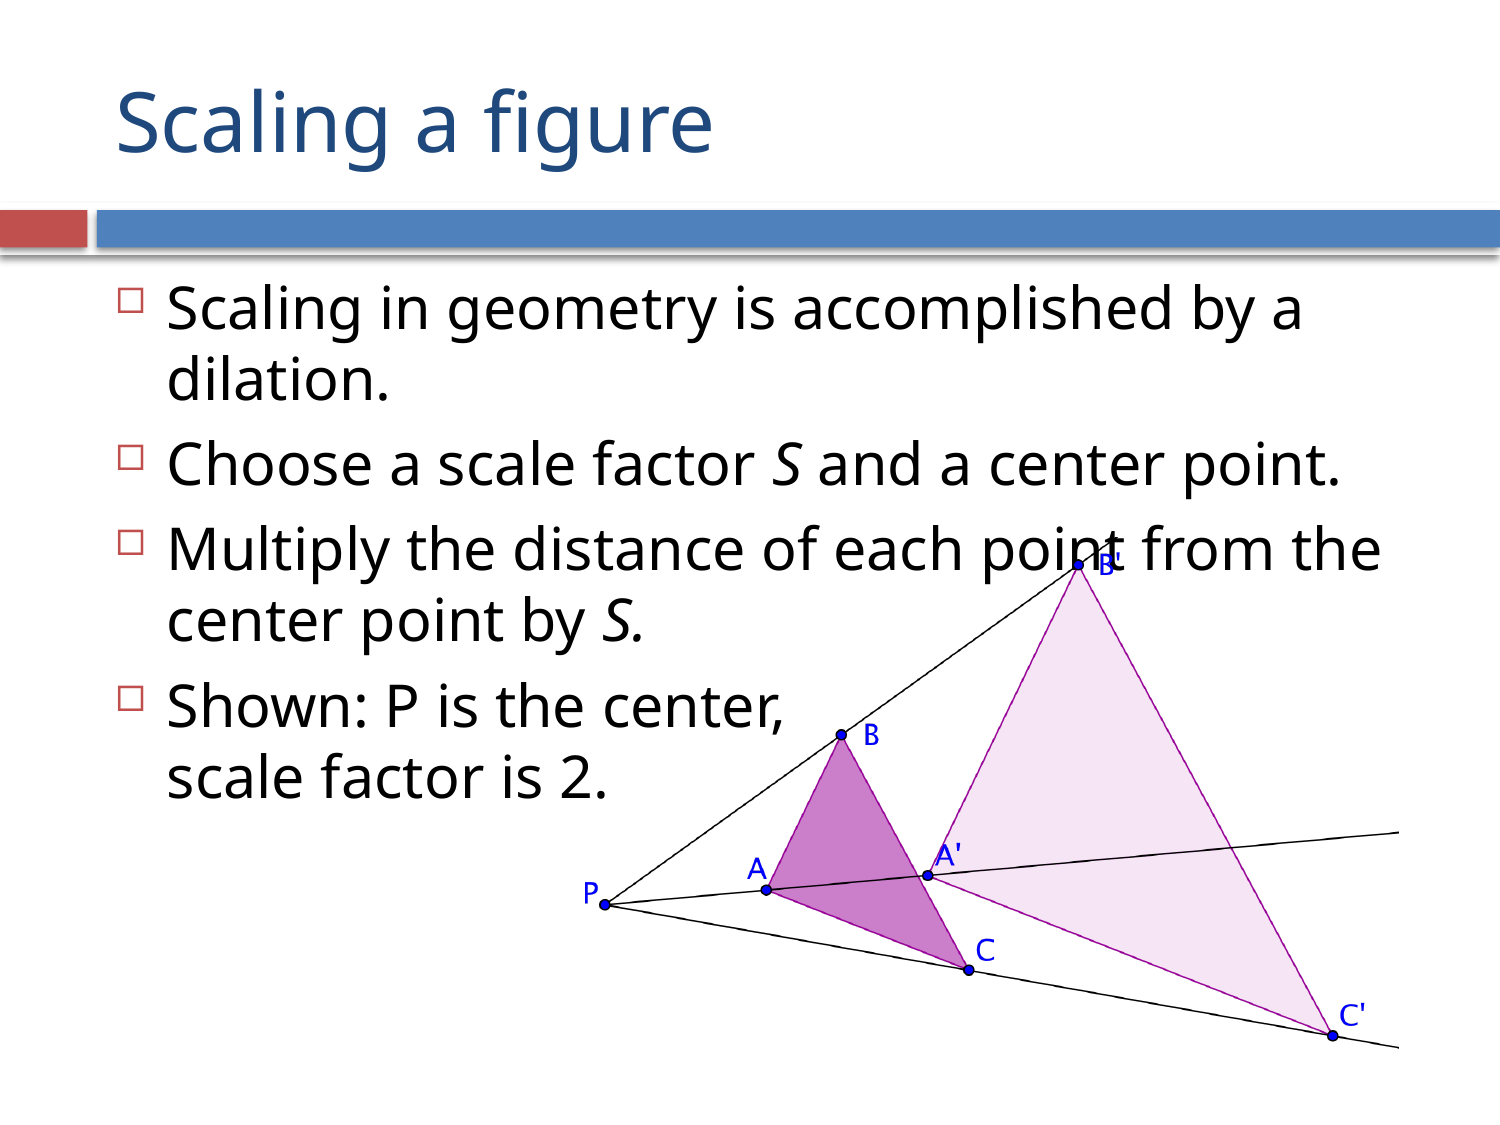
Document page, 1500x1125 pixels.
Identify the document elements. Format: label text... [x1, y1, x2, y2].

picture [576, 537, 1400, 1067]
title Scaling a figure [100, 37, 1438, 200]
list Scaling in geometry is accomplished by a dilation. Choose a scale factor S and a center point. Multiply the distance of each point from the center point by S. Shown: P is the center, scale factor is 2. [100, 262, 1438, 823]
